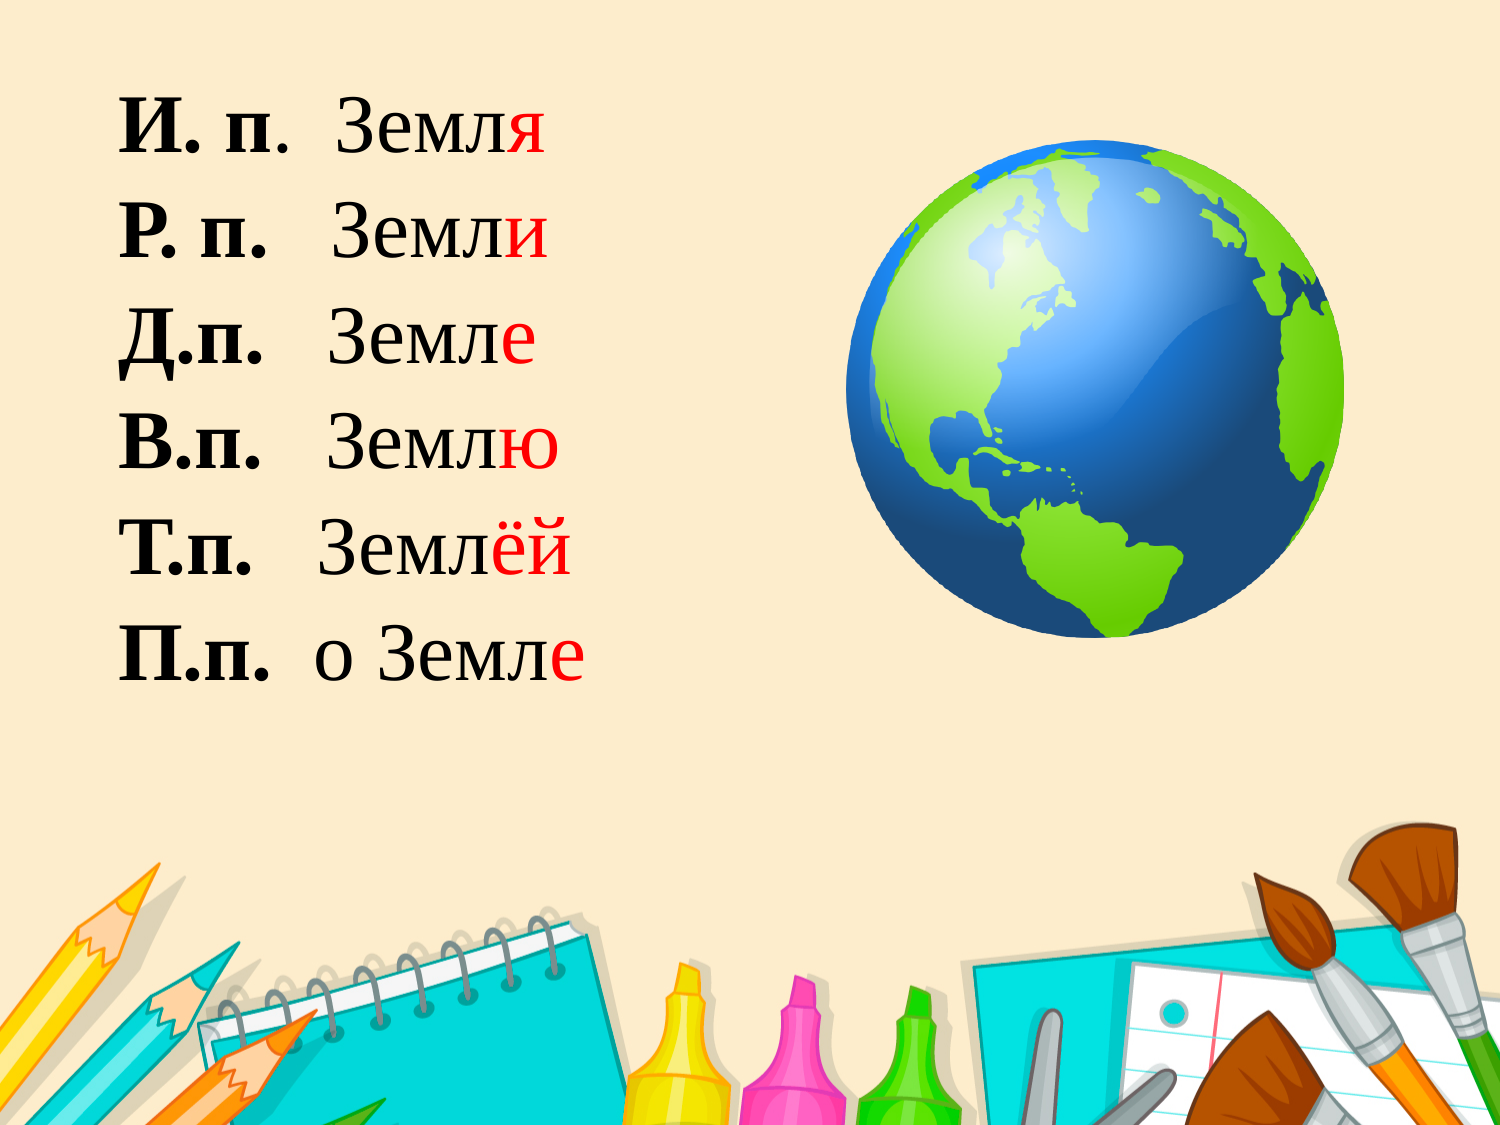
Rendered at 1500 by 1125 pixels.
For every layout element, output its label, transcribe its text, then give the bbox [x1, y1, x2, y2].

picture [0, 0, 1500, 1125]
list И. п. Земля Р. п. Земли Д.п. Земле В.п. Землю Т.п. Землёй П.п. о Земле [103, 72, 1397, 1014]
